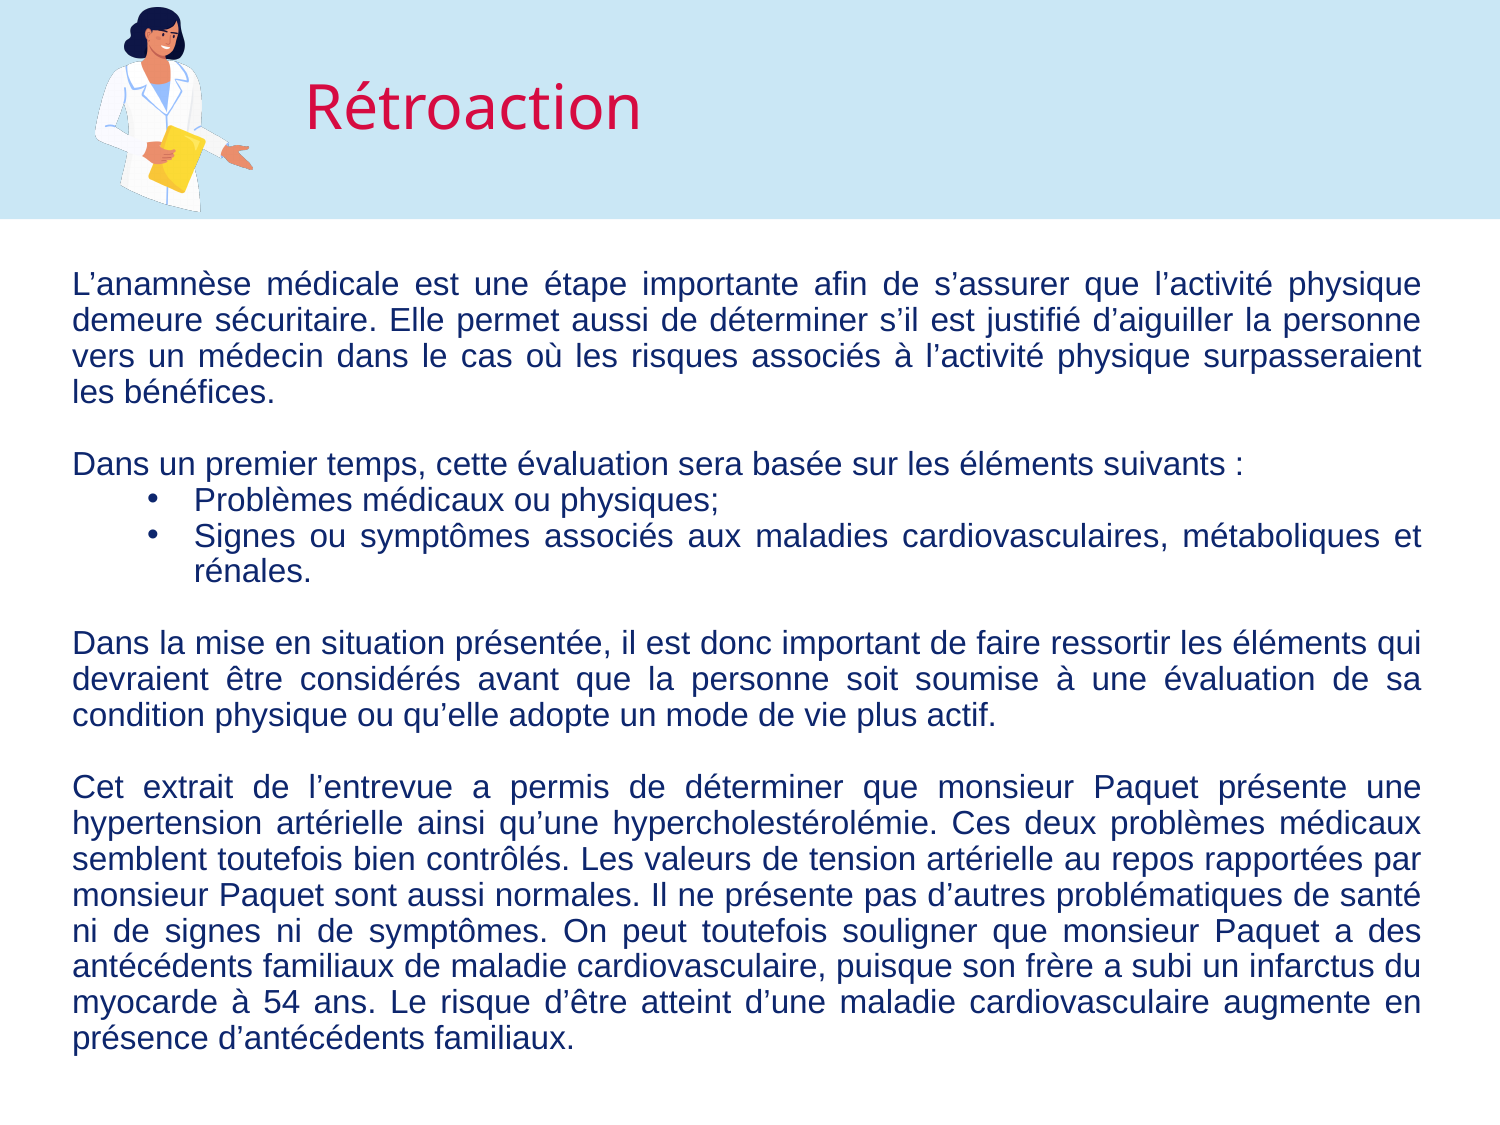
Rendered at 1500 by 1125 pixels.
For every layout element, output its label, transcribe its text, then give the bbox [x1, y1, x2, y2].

list L’anamnèse médicale est une étape importante afin de s’assurer que l’activité physique demeure sécuritaire. Elle permet aussi de déterminer s’il est justifié d’aiguiller la personne vers un médecin dans le cas où les risques associés à l’activité physique surpasseraient les bénéfices. Dans un premier temps, cette évaluation sera basée sur les éléments suivants : Problèmes médicaux ou physiques; Signes ou symptômes associés aux maladies cardiovasculaires, métaboliques et rénales. Dans la mise en situation présentée, il est donc important de faire ressortir les éléments qui devraient être considérés avant que la personne soit soumise à une évaluation de sa condition physique ou qu’elle adopte un mode de vie plus actif. Cet extrait de l’entrevue a permis de déterminer que monsieur Paquet présente une hypertension artérielle ainsi qu’une hypercholestérolémie. Ces deux problèmes médicaux semblent toutefois bien contrôlés. Les valeurs de tension artérielle au repos rapportées par monsieur Paquet sont aussi normales. Il ne présente pas d’autres problématiques de santé ni de signes ni de symptômes. On peut toutefois souligner que monsieur Paquet a des antécédents familiaux de maladie cardiovasculaire, puisque son frère a subi un infarctus du myocarde à 54 ans. Le risque d’être atteint d’une maladie cardiovasculaire augmente en présence d’antécédents familiaux. [57, 252, 1439, 1000]
picture [95, 7, 253, 212]
